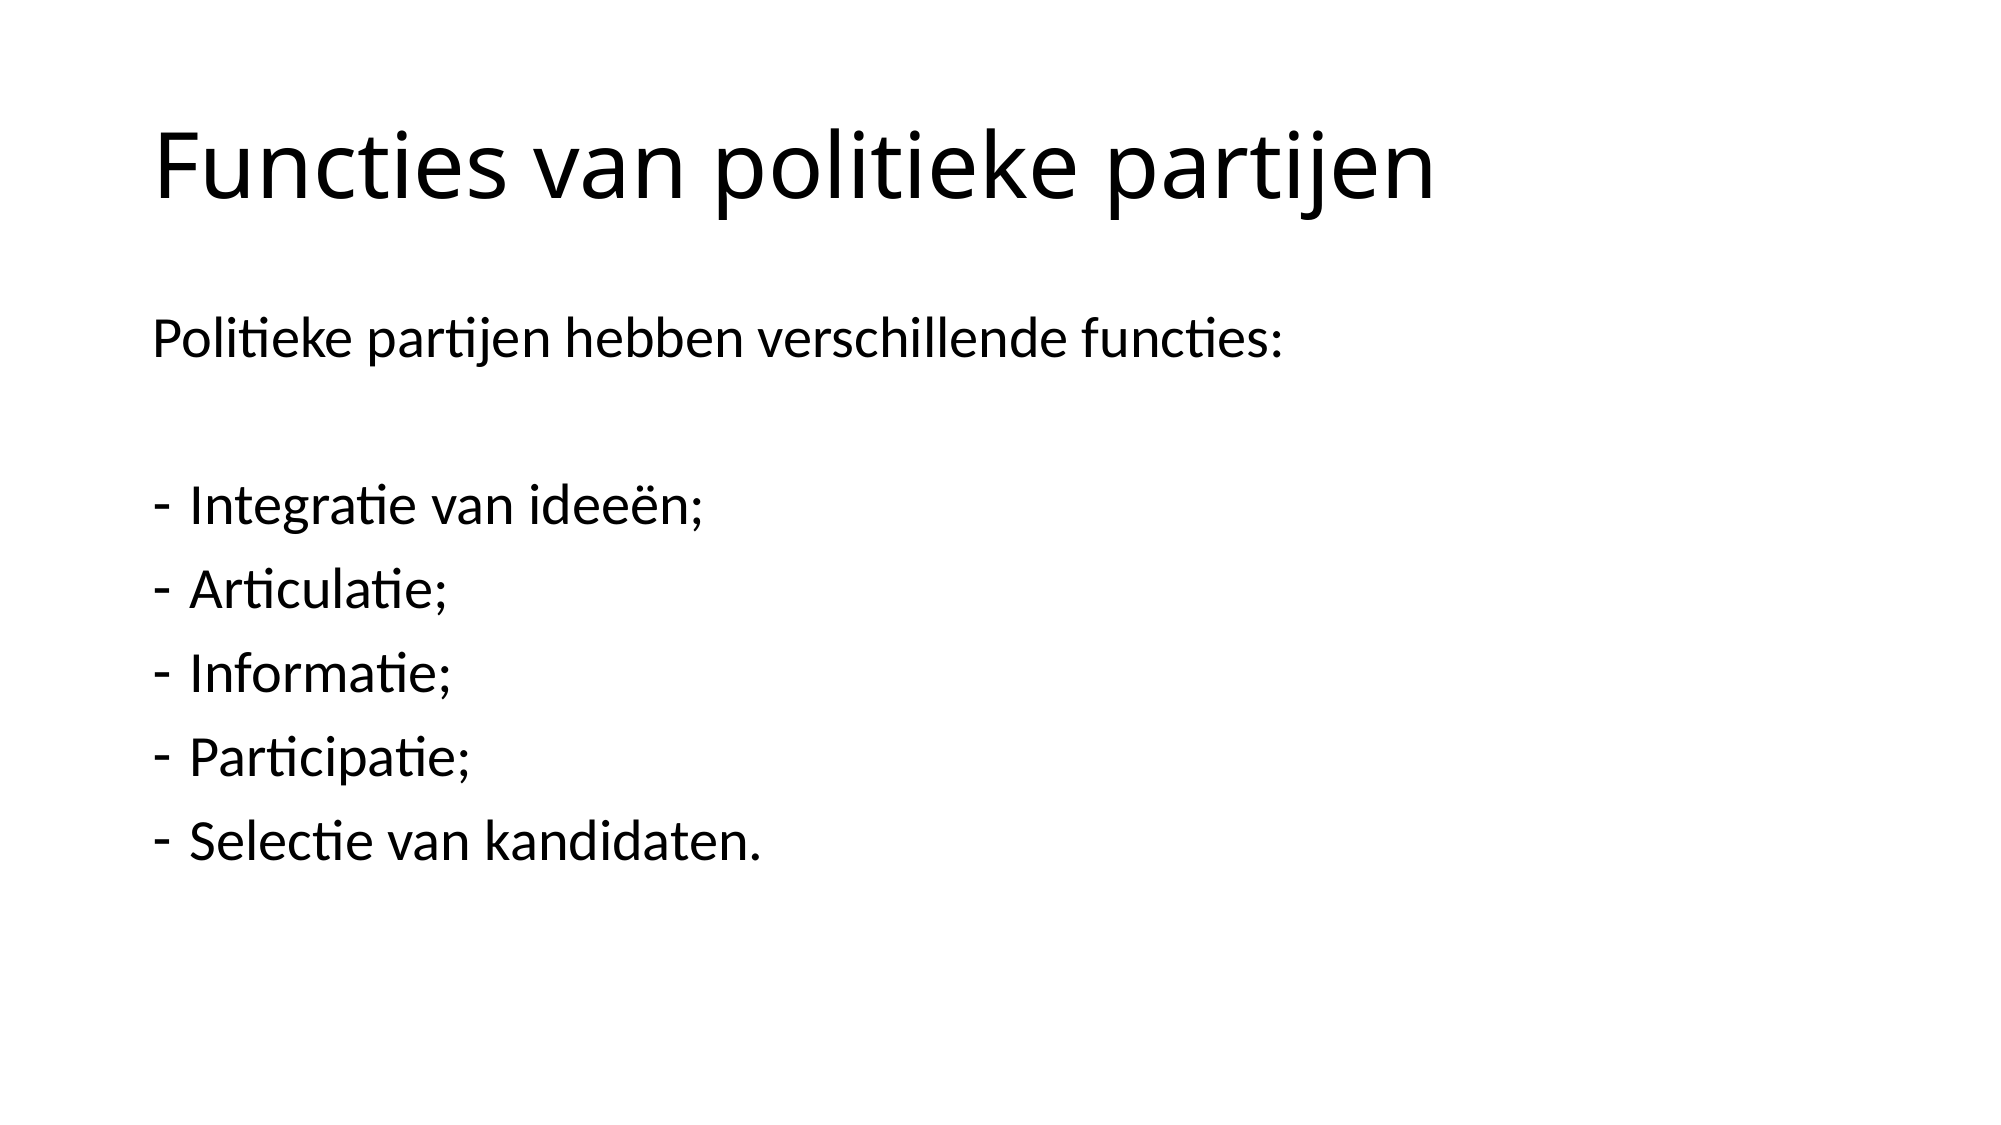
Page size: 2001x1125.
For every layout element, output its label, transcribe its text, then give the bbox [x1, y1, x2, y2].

title Functies van politieke partijen [137, 59, 1863, 278]
list Politieke partijen hebben verschillende functies: Integratie van ideeën; Articulatie; Informatie; Participatie; Selectie van kandidaten. [137, 299, 1863, 1014]
